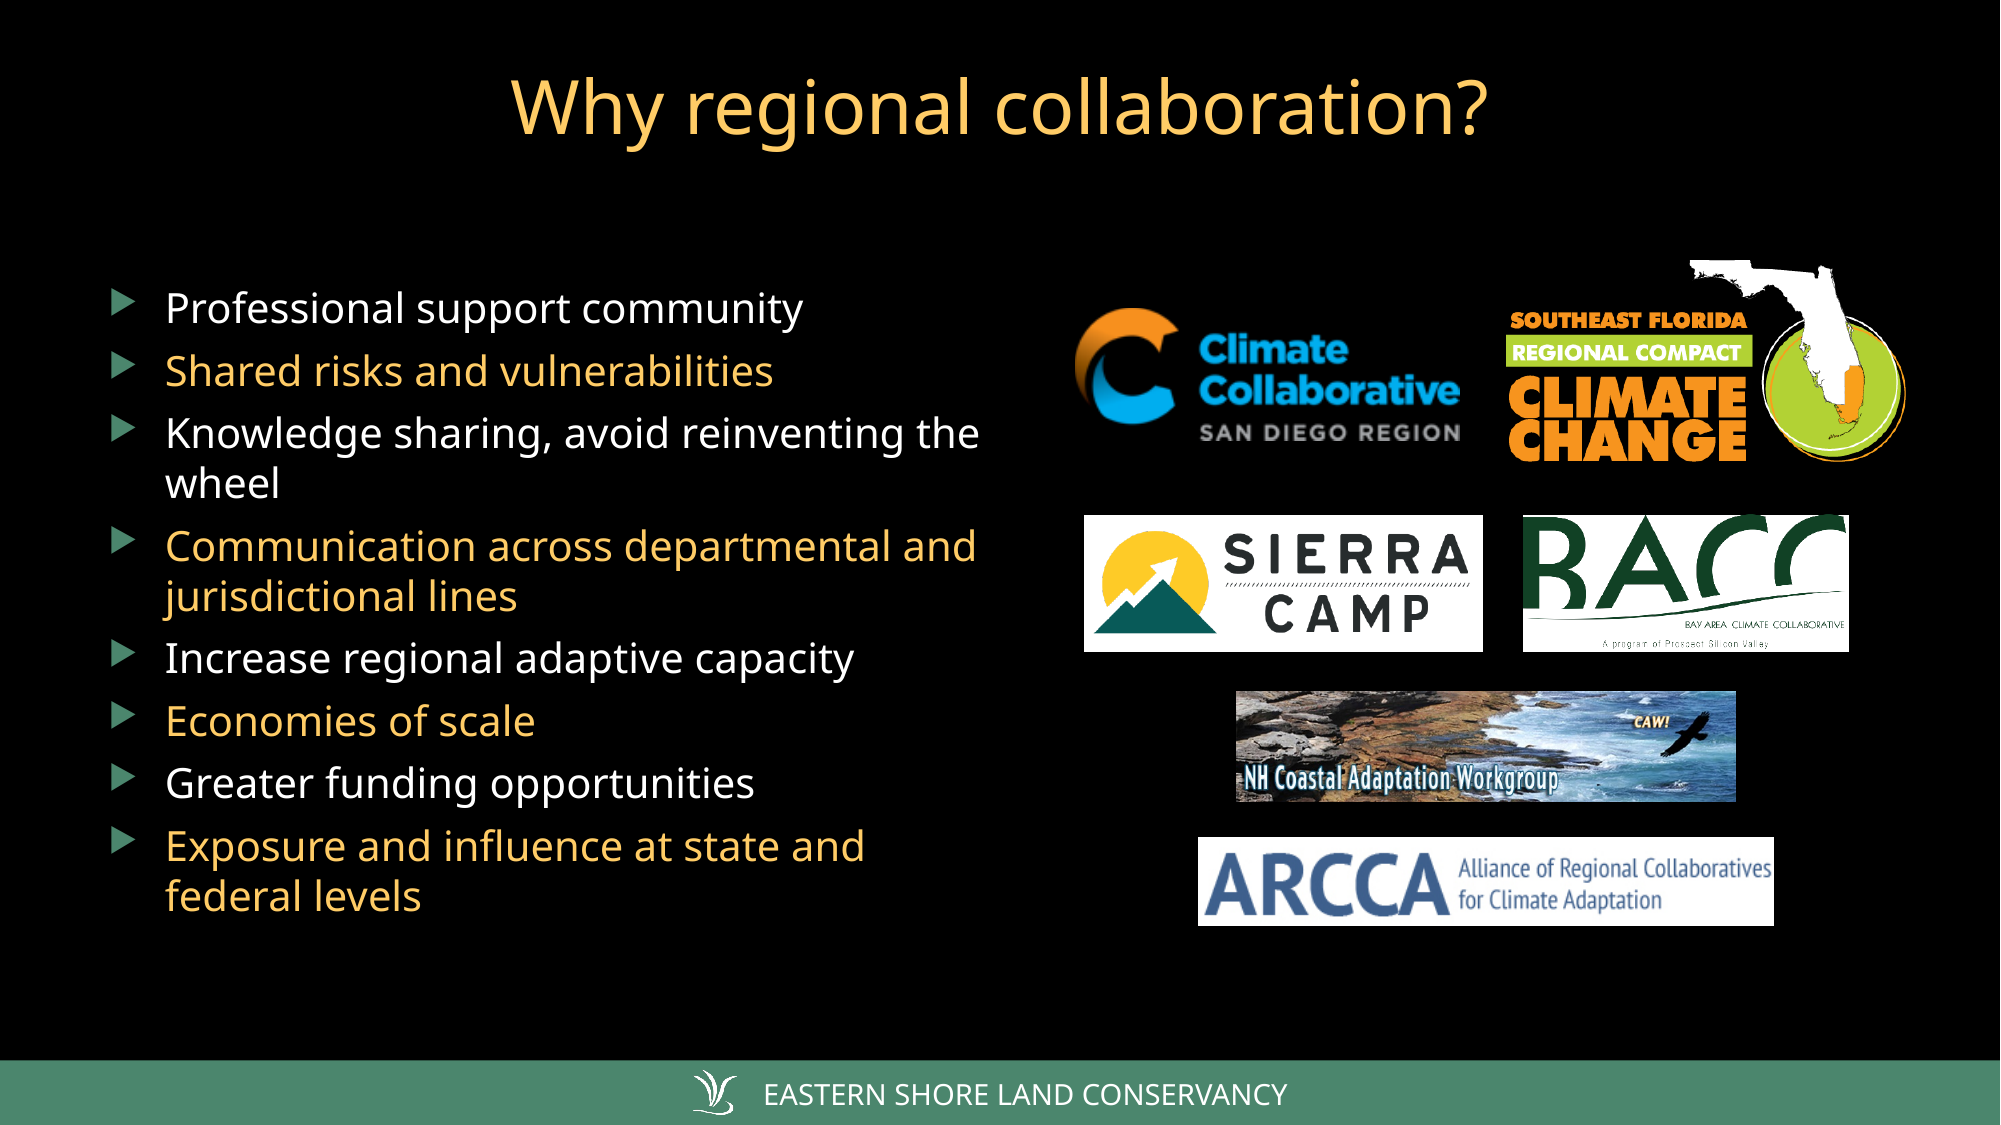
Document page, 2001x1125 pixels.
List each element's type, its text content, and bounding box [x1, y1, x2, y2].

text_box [0, 1058, 2000, 1125]
title Why regional collaboration? [0, 1, 2000, 219]
text_box Professional support community Shared risks and vulnerabilities Knowledge sharing, avoid reinventing the wheel Communication across departmental and jurisdictional lines Increase regional adaptive capacity Economies of scale Greater funding opportunities Exposure and influence at state and federal levels [93, 274, 1000, 1053]
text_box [1075, 259, 1906, 926]
